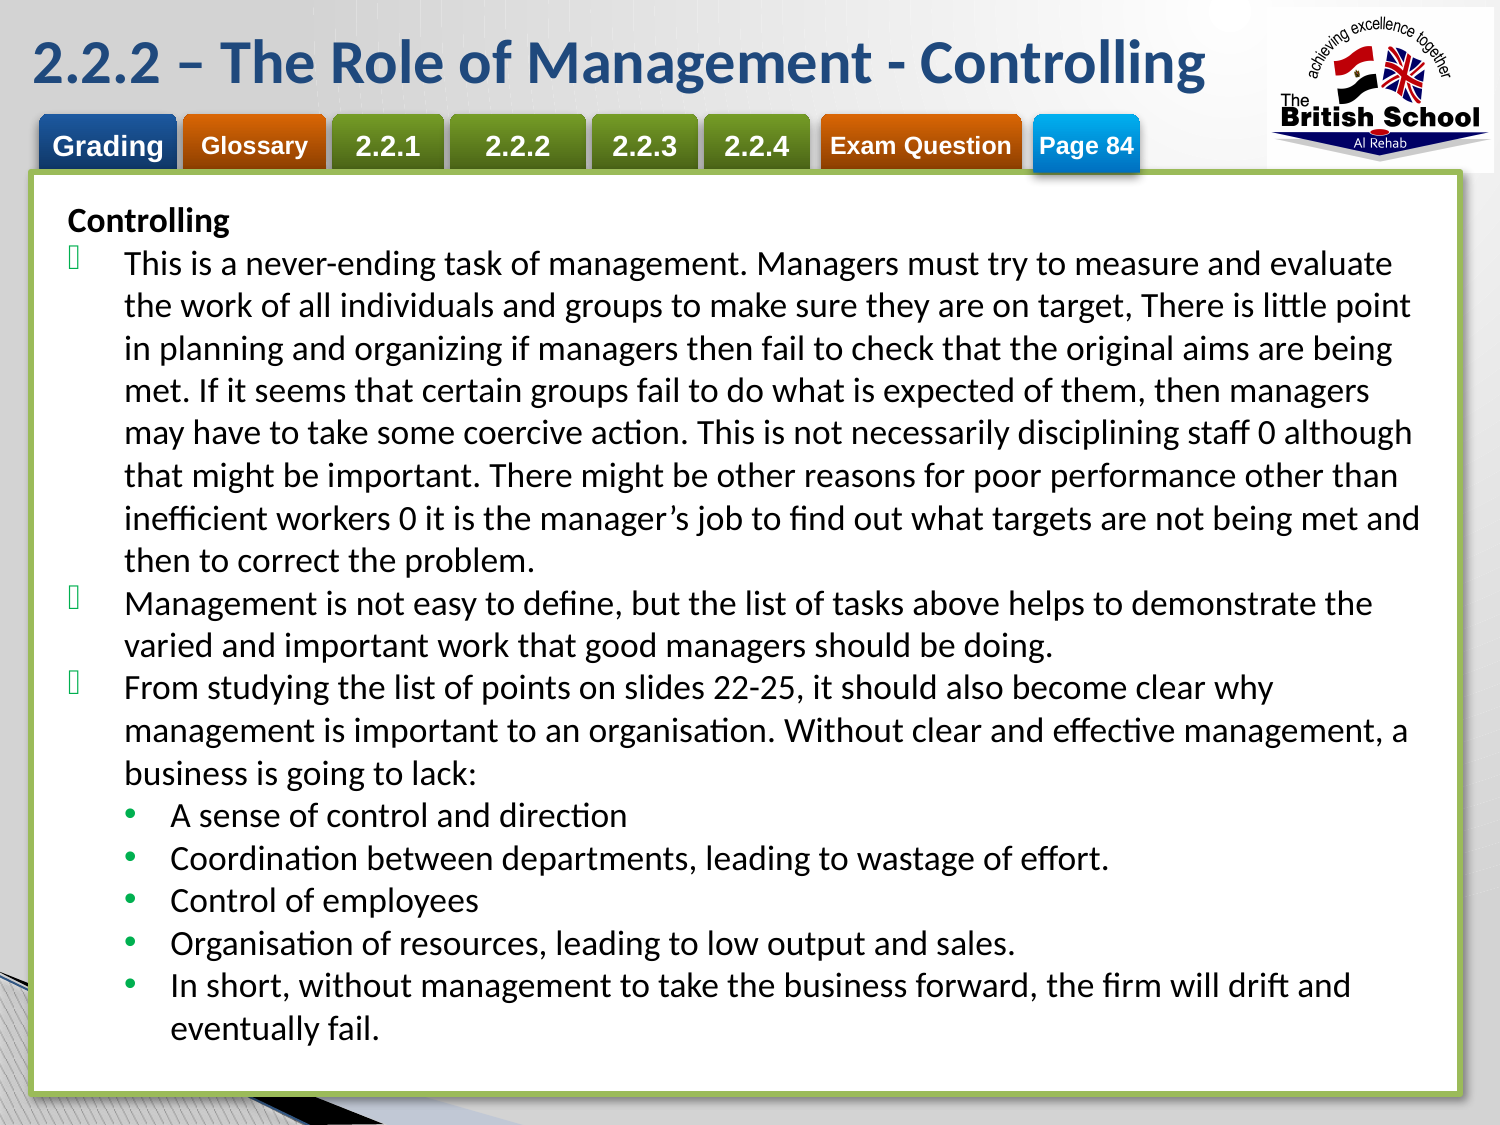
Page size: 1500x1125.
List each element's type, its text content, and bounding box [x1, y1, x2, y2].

picture [1267, 7, 1495, 173]
picture [281, 1114, 303, 1125]
text_box Page 84 [1033, 114, 1140, 173]
title 2.2.2 – The Role of Management - Controlling [17, 7, 1270, 110]
text_box Controlling This is a never-ending task of management. Managers must try to measure and evaluate the work of all individuals and groups to make sure they are on target, There is little point in planning and organizing if managers then fail to check that the original aims are being met. If it seems that certain groups fail to do what is expected of them, then managers may have to take some coercive action. This is not necessarily disciplining staff 0 although that might be important. There might be other reasons for poor performance other than inefficient workers 0 it is the manager’s job to find out what targets are not being met and then to correct the problem. Management is not easy to define, but the list of tasks above helps to demonstrate the varied and important work that good managers should be doing. From studying the list of points on slides 22-25, it should also become clear why management is important to an organisation. Without clear and effective management, a business is going to lack: A sense of control and direction Coordination between departments, leading to wastage of effort. Control of employees Organisation of resources, leading to low output and sales. In short, without management to take the business forward, the firm will drift and eventually fail. [53, 189, 1447, 1055]
